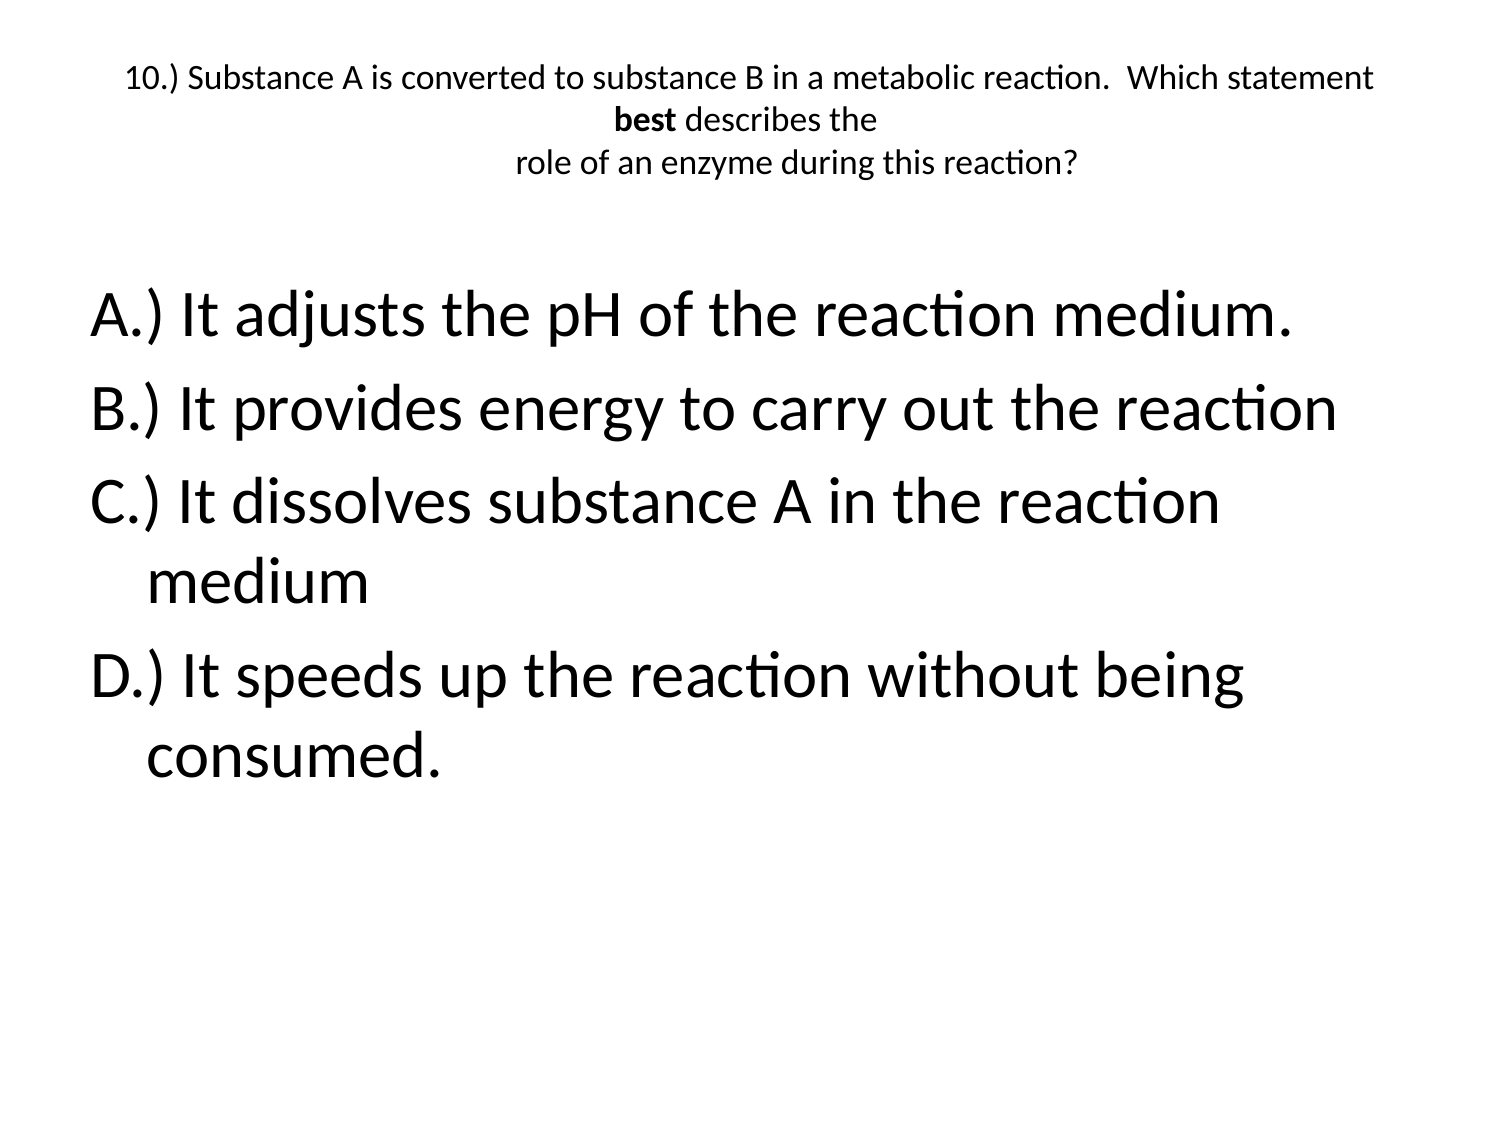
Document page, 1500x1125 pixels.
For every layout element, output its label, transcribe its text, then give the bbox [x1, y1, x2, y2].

list A.) It adjusts the pH of the reaction medium. B.) It provides energy to carry out the reaction C.) It dissolves substance A in the reaction medium D.) It speeds up the reaction without being consumed. [75, 262, 1425, 1005]
title 10.) Substance A is converted to substance B in a metabolic reaction. Which statement best describes the role of an enzyme during this reaction? [75, 45, 1425, 233]
